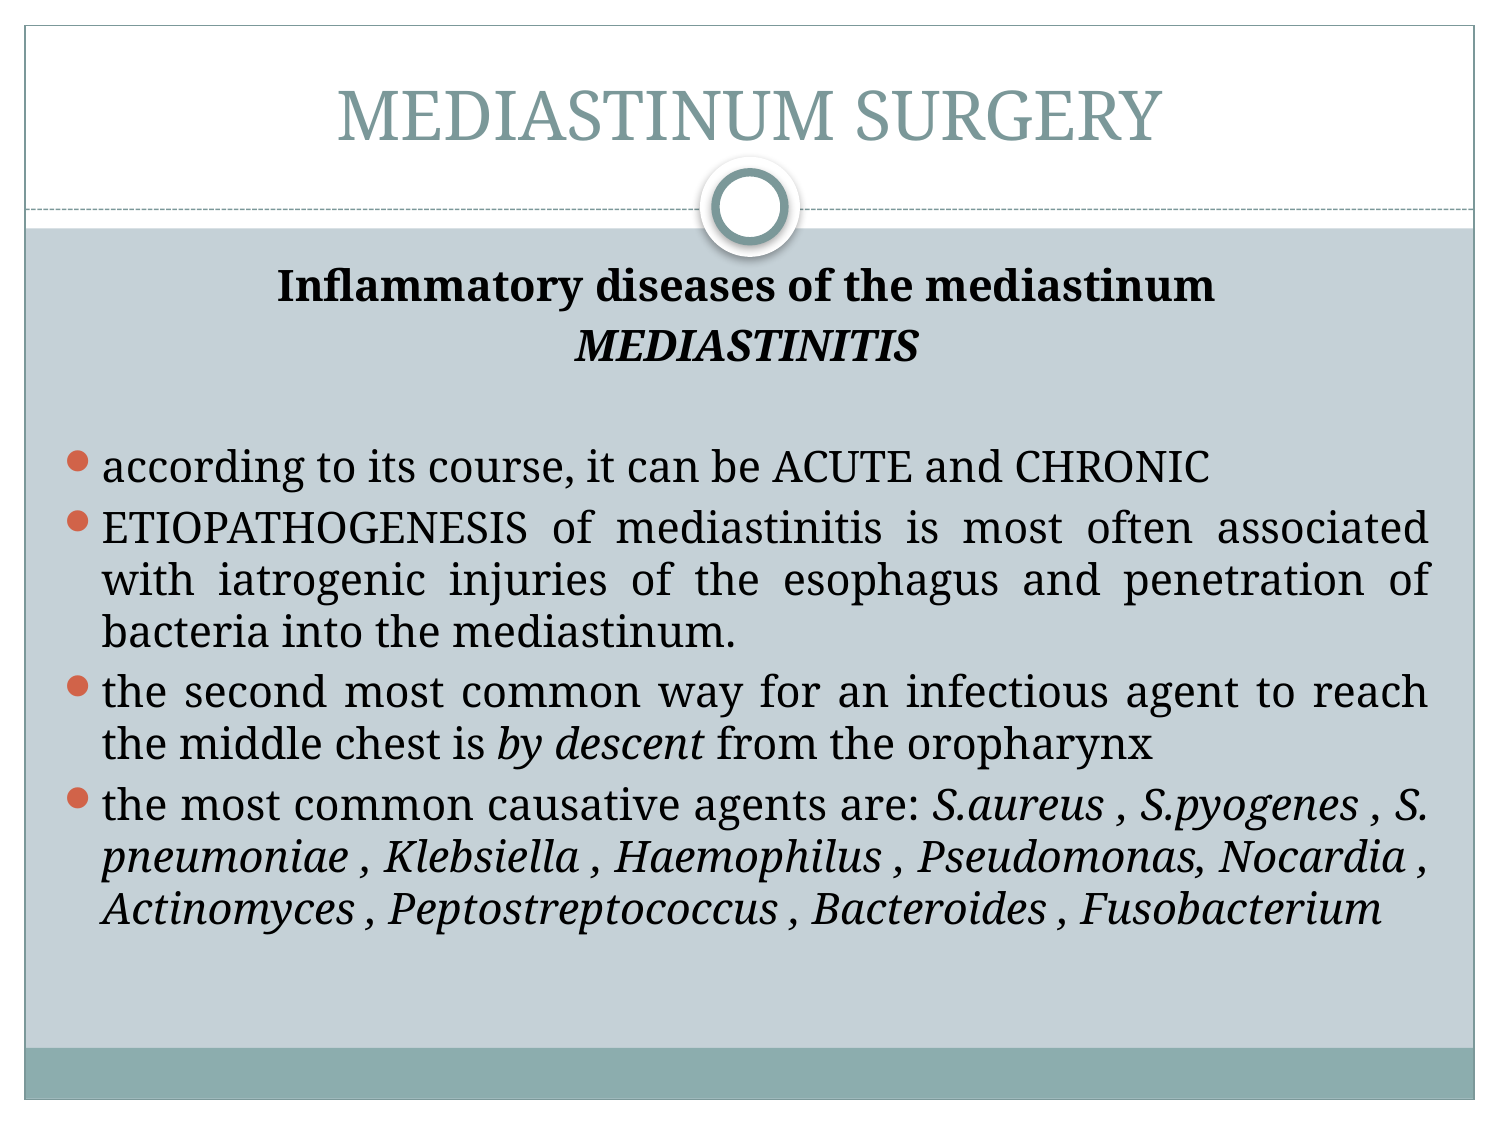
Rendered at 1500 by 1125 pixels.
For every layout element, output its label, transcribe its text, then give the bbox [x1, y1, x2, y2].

title MEDIASTINUM SURGERY [49, 37, 1450, 162]
list Inflammatory diseases of the mediastinum MEDIASTINITIS according to its course, it can be ACUTE and CHRONIC ETIOPATHOGENESIS of mediastinitis is most often associated with iatrogenic injuries of the esophagus and penetration of bacteria into the mediastinum. the second most common way for an infectious agent to reach the middle chest is by descent from the oropharynx the most common causative agents are: S.aureus , S.pyogenes , S. pneumoniae , Klebsiella , Haemophilus , Pseudomonas, Nocardia , Actinomyces , Peptostreptococcus , Bacteroides , Fusobacterium [49, 250, 1445, 1001]
